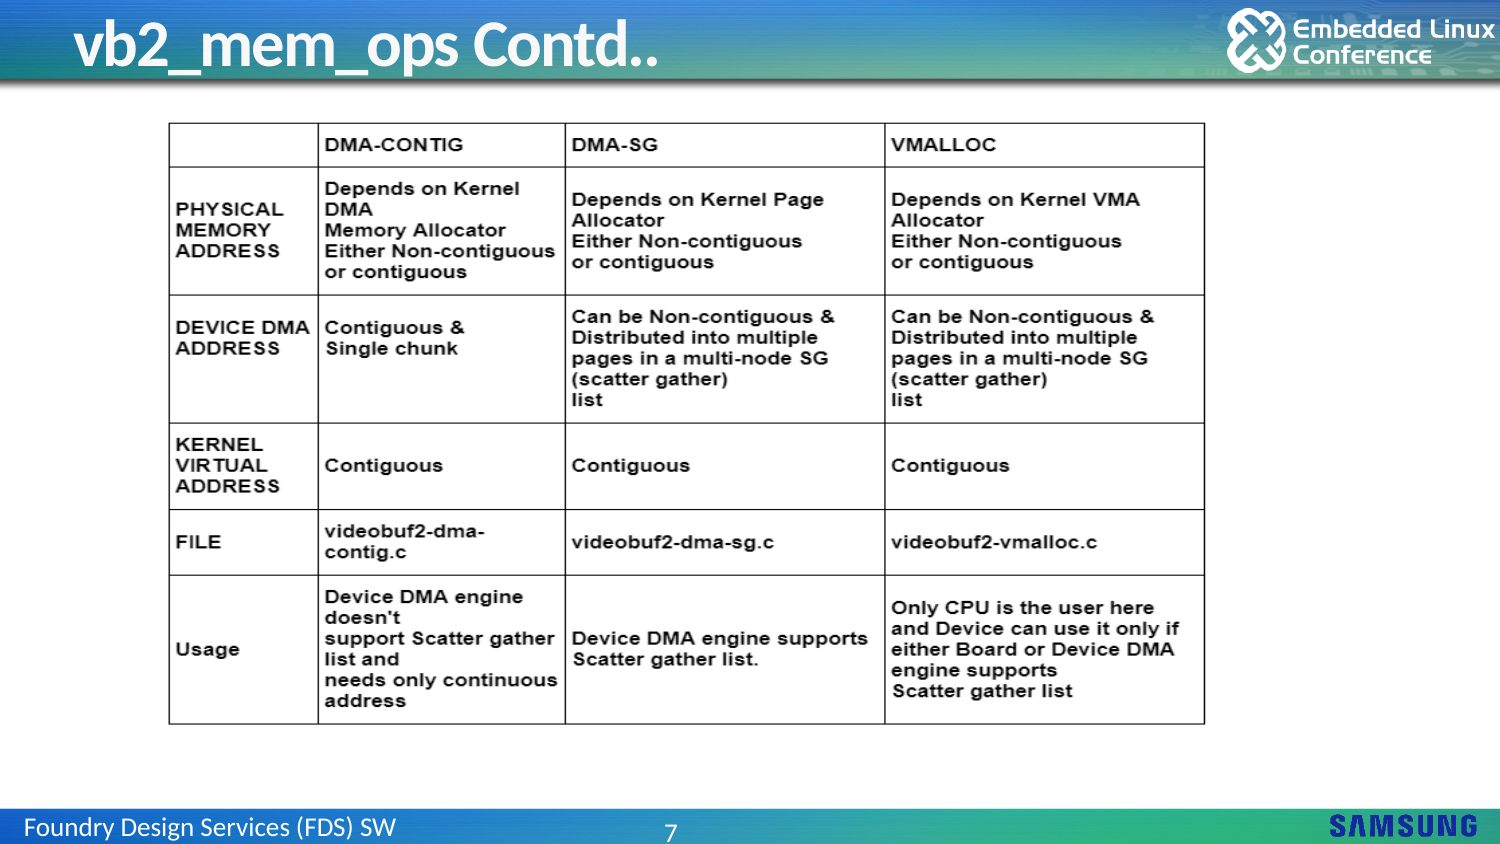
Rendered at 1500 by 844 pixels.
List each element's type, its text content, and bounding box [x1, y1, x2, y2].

picture [0, 0, 1500, 844]
title vb2_mem_ops Contd.. [58, 1, 1430, 78]
